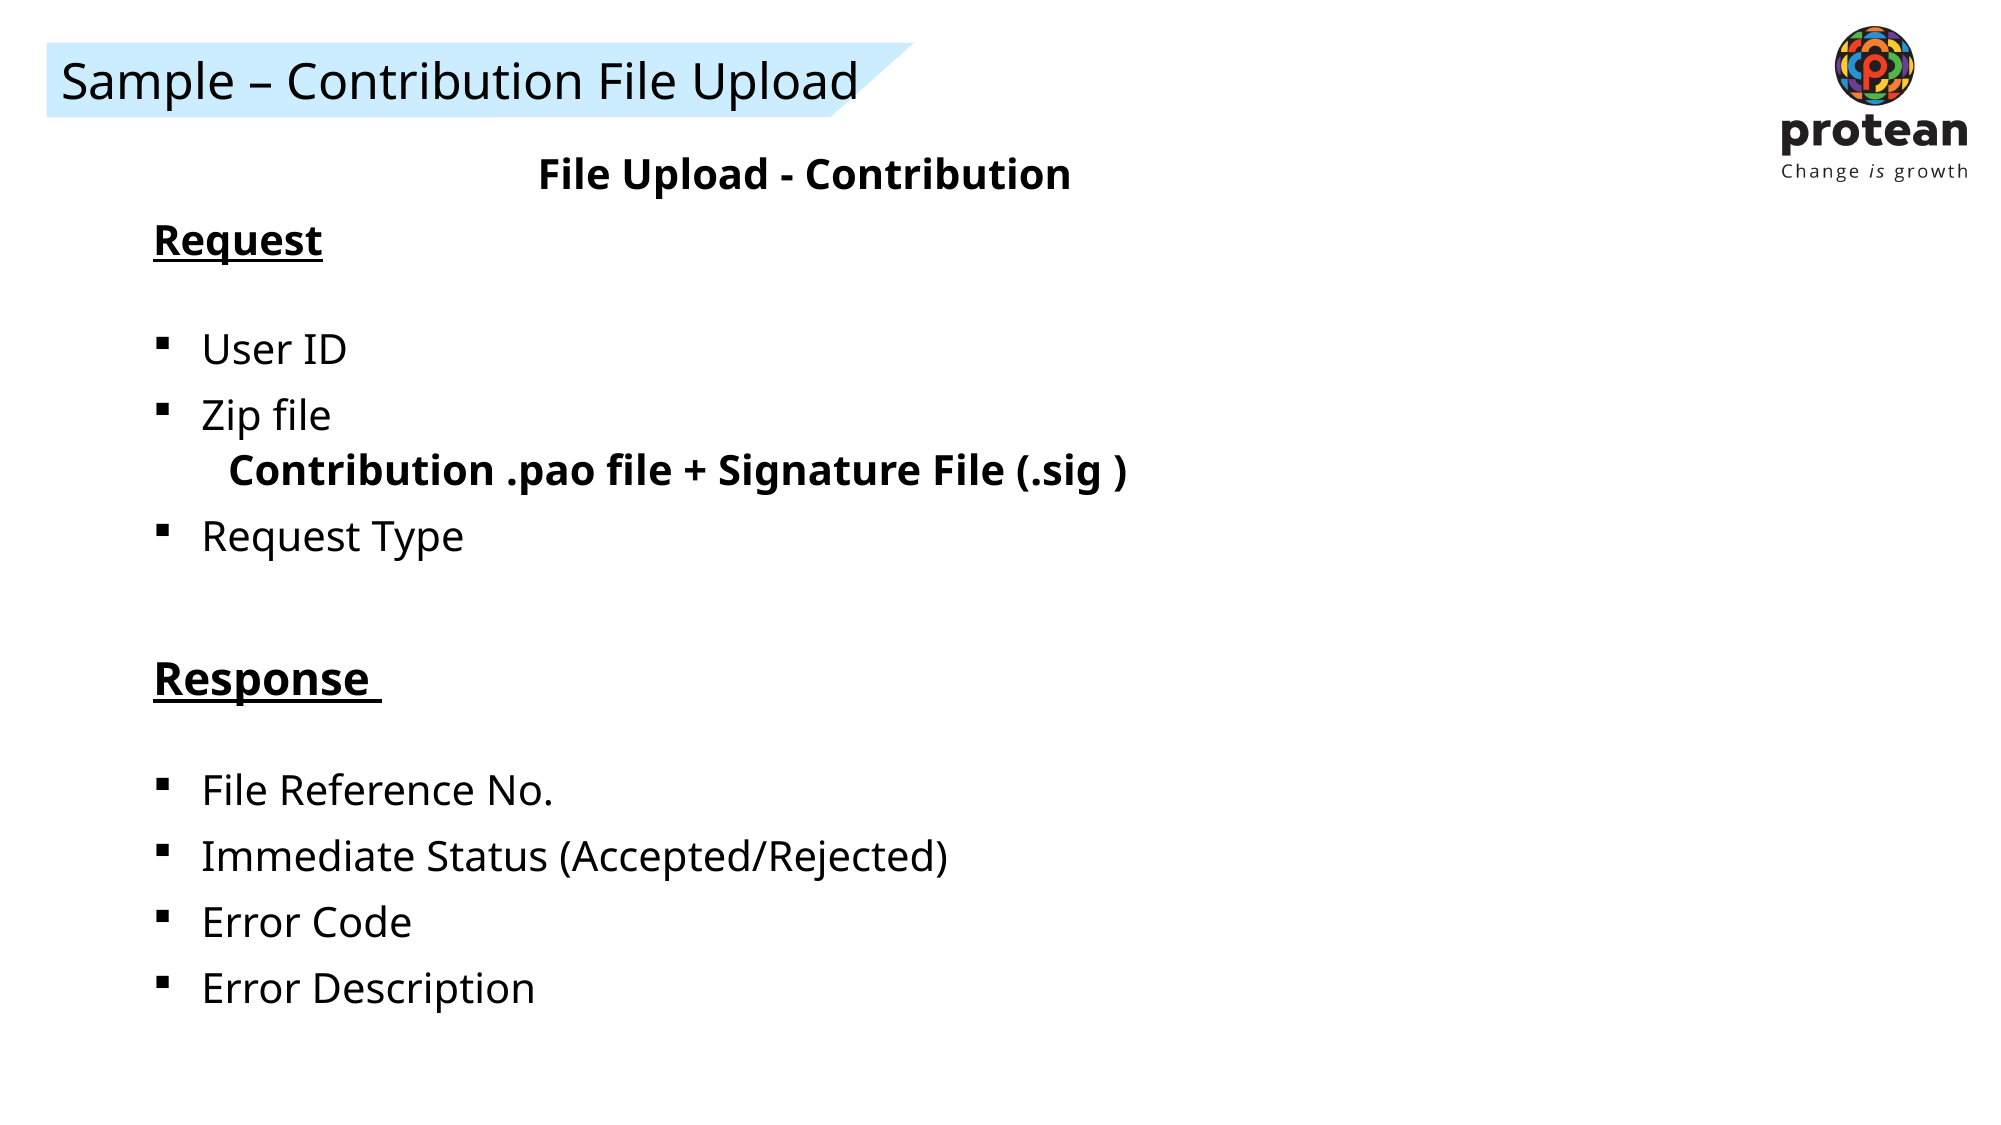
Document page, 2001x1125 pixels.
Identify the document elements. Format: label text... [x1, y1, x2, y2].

picture [1782, 26, 1967, 182]
text_box Sample – Contribution File Upload [46, 42, 915, 118]
list File Upload - Contribution Request User ID Zip file Contribution .pao file + Signature File (.sig ) Request Type Response File Reference No. Immediate Status (Accepted/Rejected) Error Code Error Description [138, 145, 1472, 1084]
